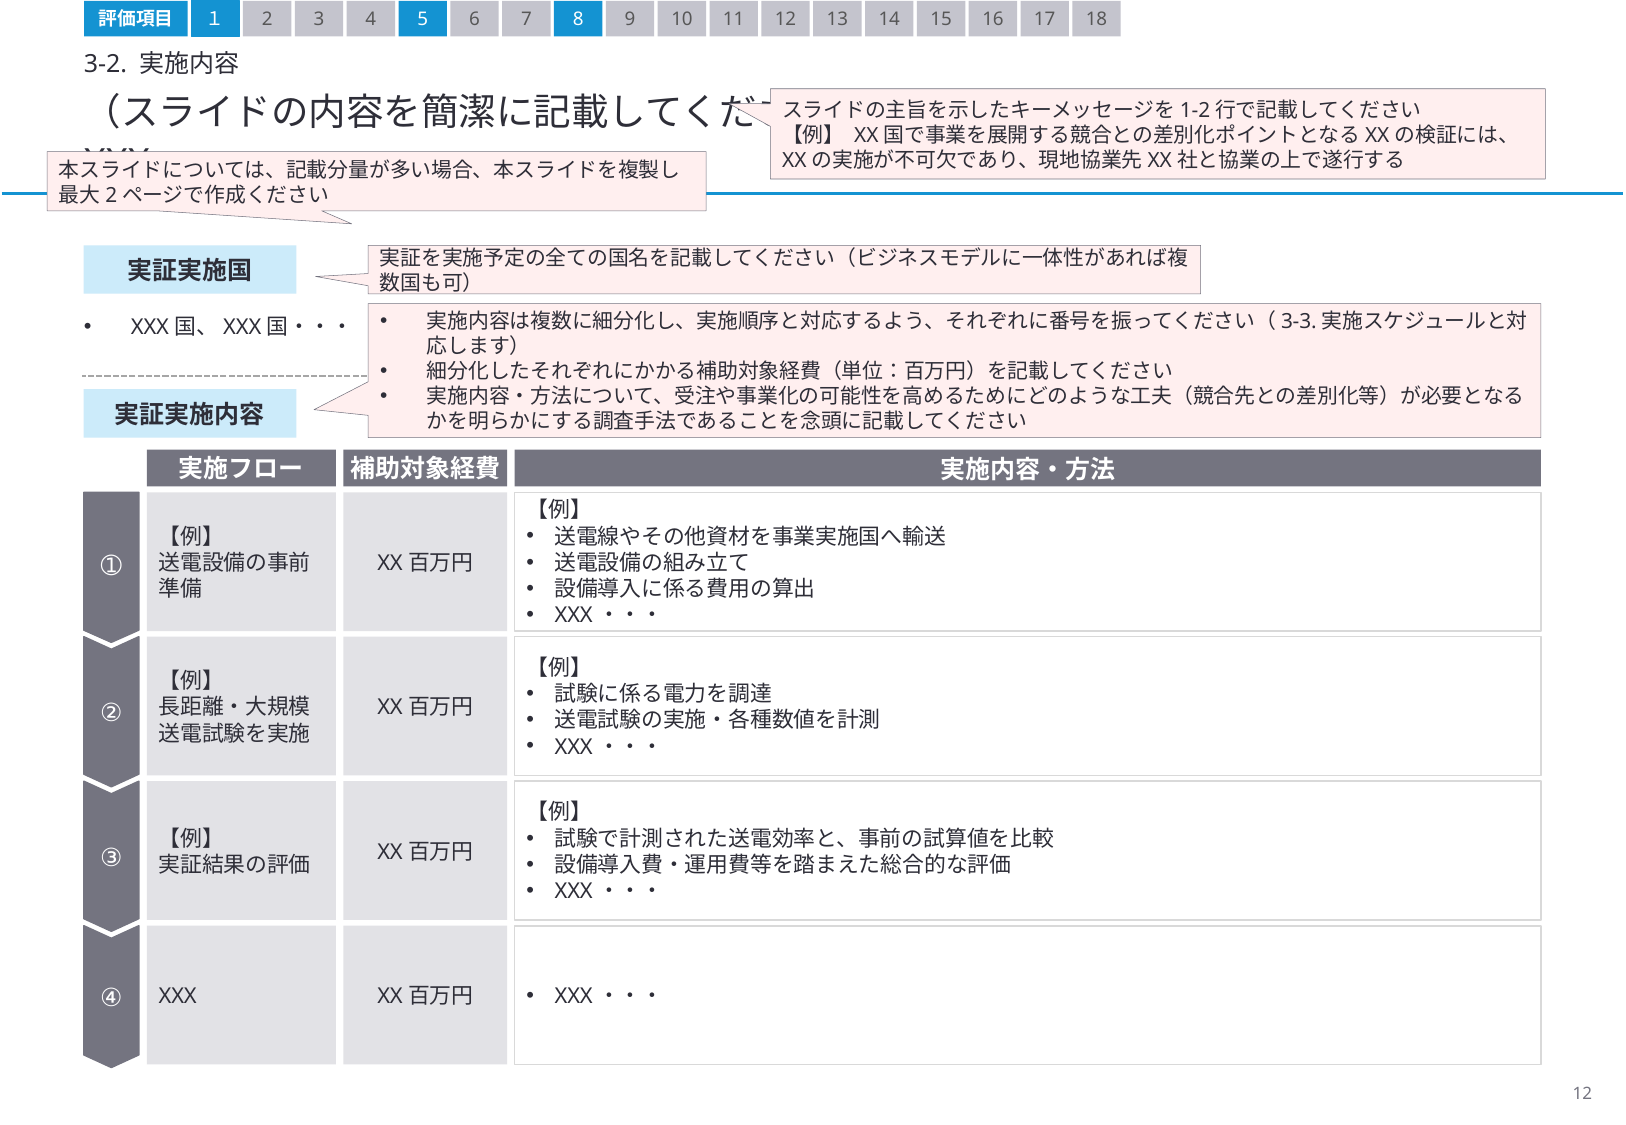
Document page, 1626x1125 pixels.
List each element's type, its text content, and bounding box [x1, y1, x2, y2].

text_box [83, 449, 1542, 1068]
list 3-2. 実施内容 [84, 40, 1543, 82]
text_box 本スライドについては、記載分量が多い場合、本スライドを複製し最大2ページで作成ください [46, 150, 708, 225]
text_box XXX国、XXX国・・・ [83, 302, 367, 375]
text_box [83, 0, 1122, 37]
list （スライドの内容を簡潔に記載してください） XXX [84, 83, 1543, 183]
text_box スライドの主旨を示したキーメッセージを1-2行で記載してください 【例】 XX国で事業を展開する競合との差別化ポイントとなるXXの検証には、XXの実施が不可欠であり、現地協業先XX社と協業の上で遂行する [728, 87, 1547, 180]
text_box 実証実施内容 [83, 388, 297, 439]
text_box 実施内容は複数に細分化し、実施順序と対応するよう、それぞれに番号を振ってください（3-3.実施スケジュールと対応します） 細分化したそれぞれにかかる補助対象経費（単位：百万円）を記載してください 実施内容・方法について、受注や事業化の可能性を高めるためにどのような工夫（競合先との差別化等）が必要となるかを明らかにする調査手法であることを念頭に記載してください [367, 302, 1542, 375]
text_box 実施内容は複数に細分化し、実施順序と対応するよう、それぞれに番号を振ってください（3-3.実施スケジュールと対応します） 細分化したそれぞれにかかる補助対象経費（単位：百万円）を記載してください 実施内容・方法について、受注や事業化の可能性を高めるためにどのような工夫（競合先との差別化等）が必要となるかを明らかにする調査手法であることを念頭に記載してください [313, 377, 1542, 439]
text_box 実証実施国 [83, 244, 297, 295]
text_box 実証を実施予定の全ての国名を記載してください（ビジネスモデルに一体性があれば複数国も可） [314, 244, 1202, 295]
